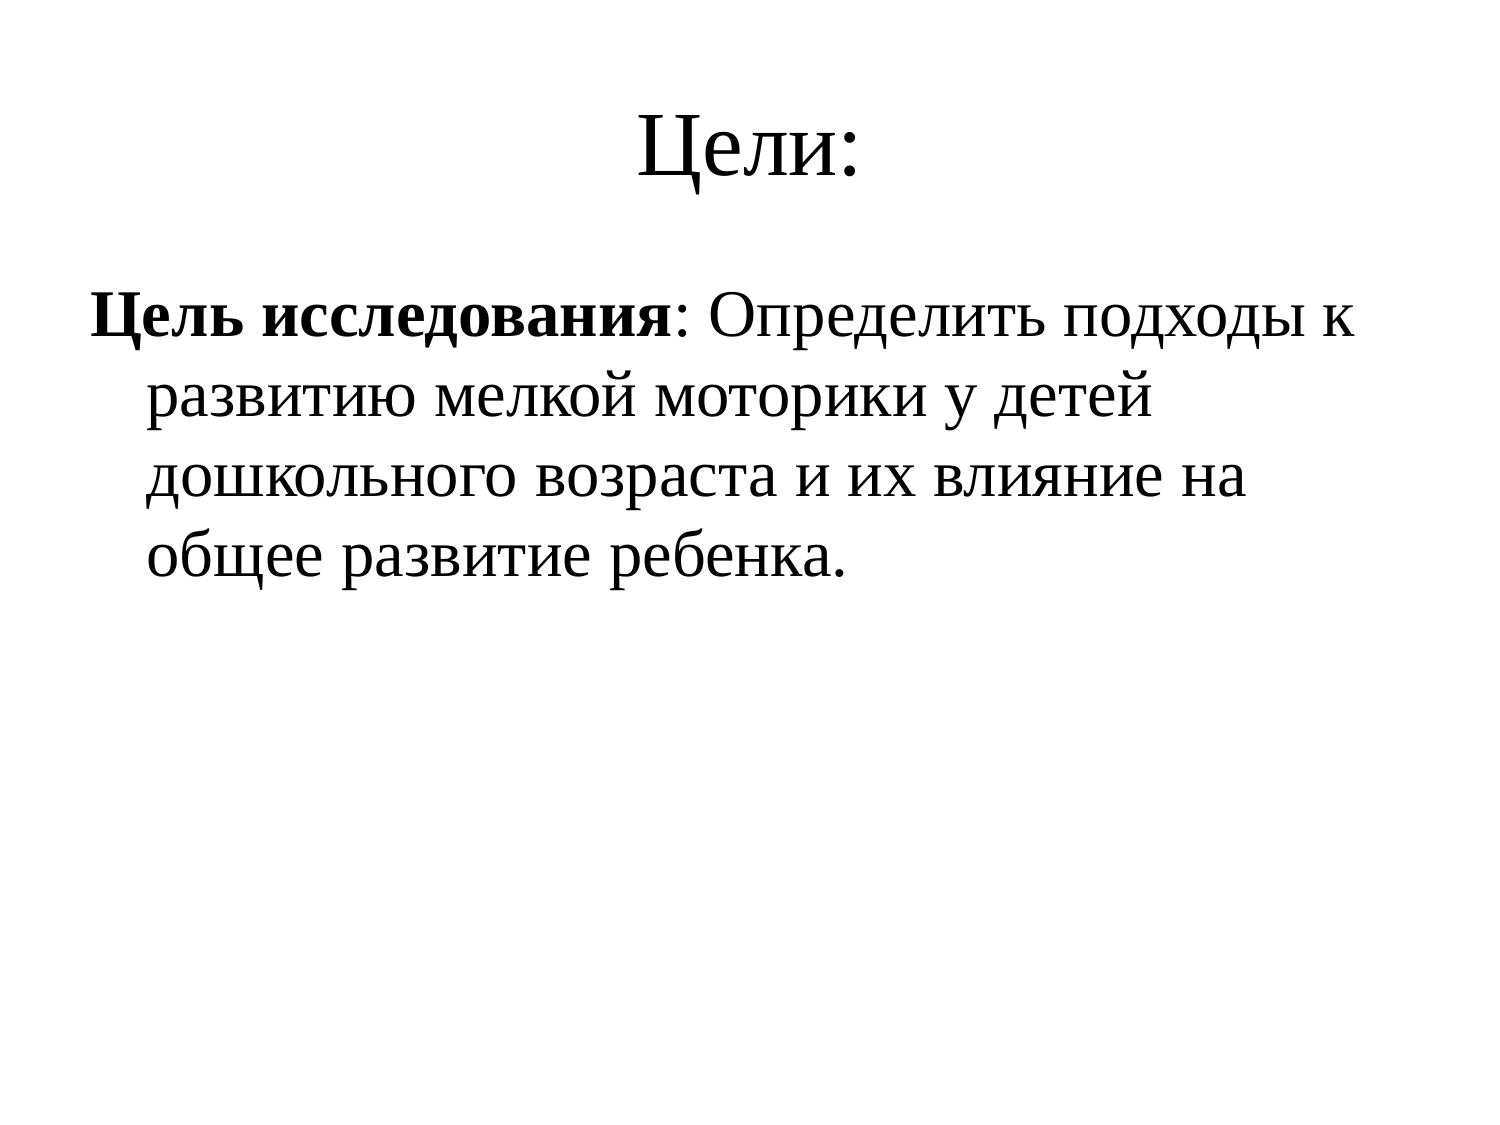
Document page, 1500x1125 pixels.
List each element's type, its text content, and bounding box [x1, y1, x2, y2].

title Цели: [75, 45, 1425, 233]
list Цель исследования: Определить подходы к развитию мелкой моторики у детей дошкольного возраста и их влияние на общее развитие ребенка. [75, 262, 1425, 1005]
